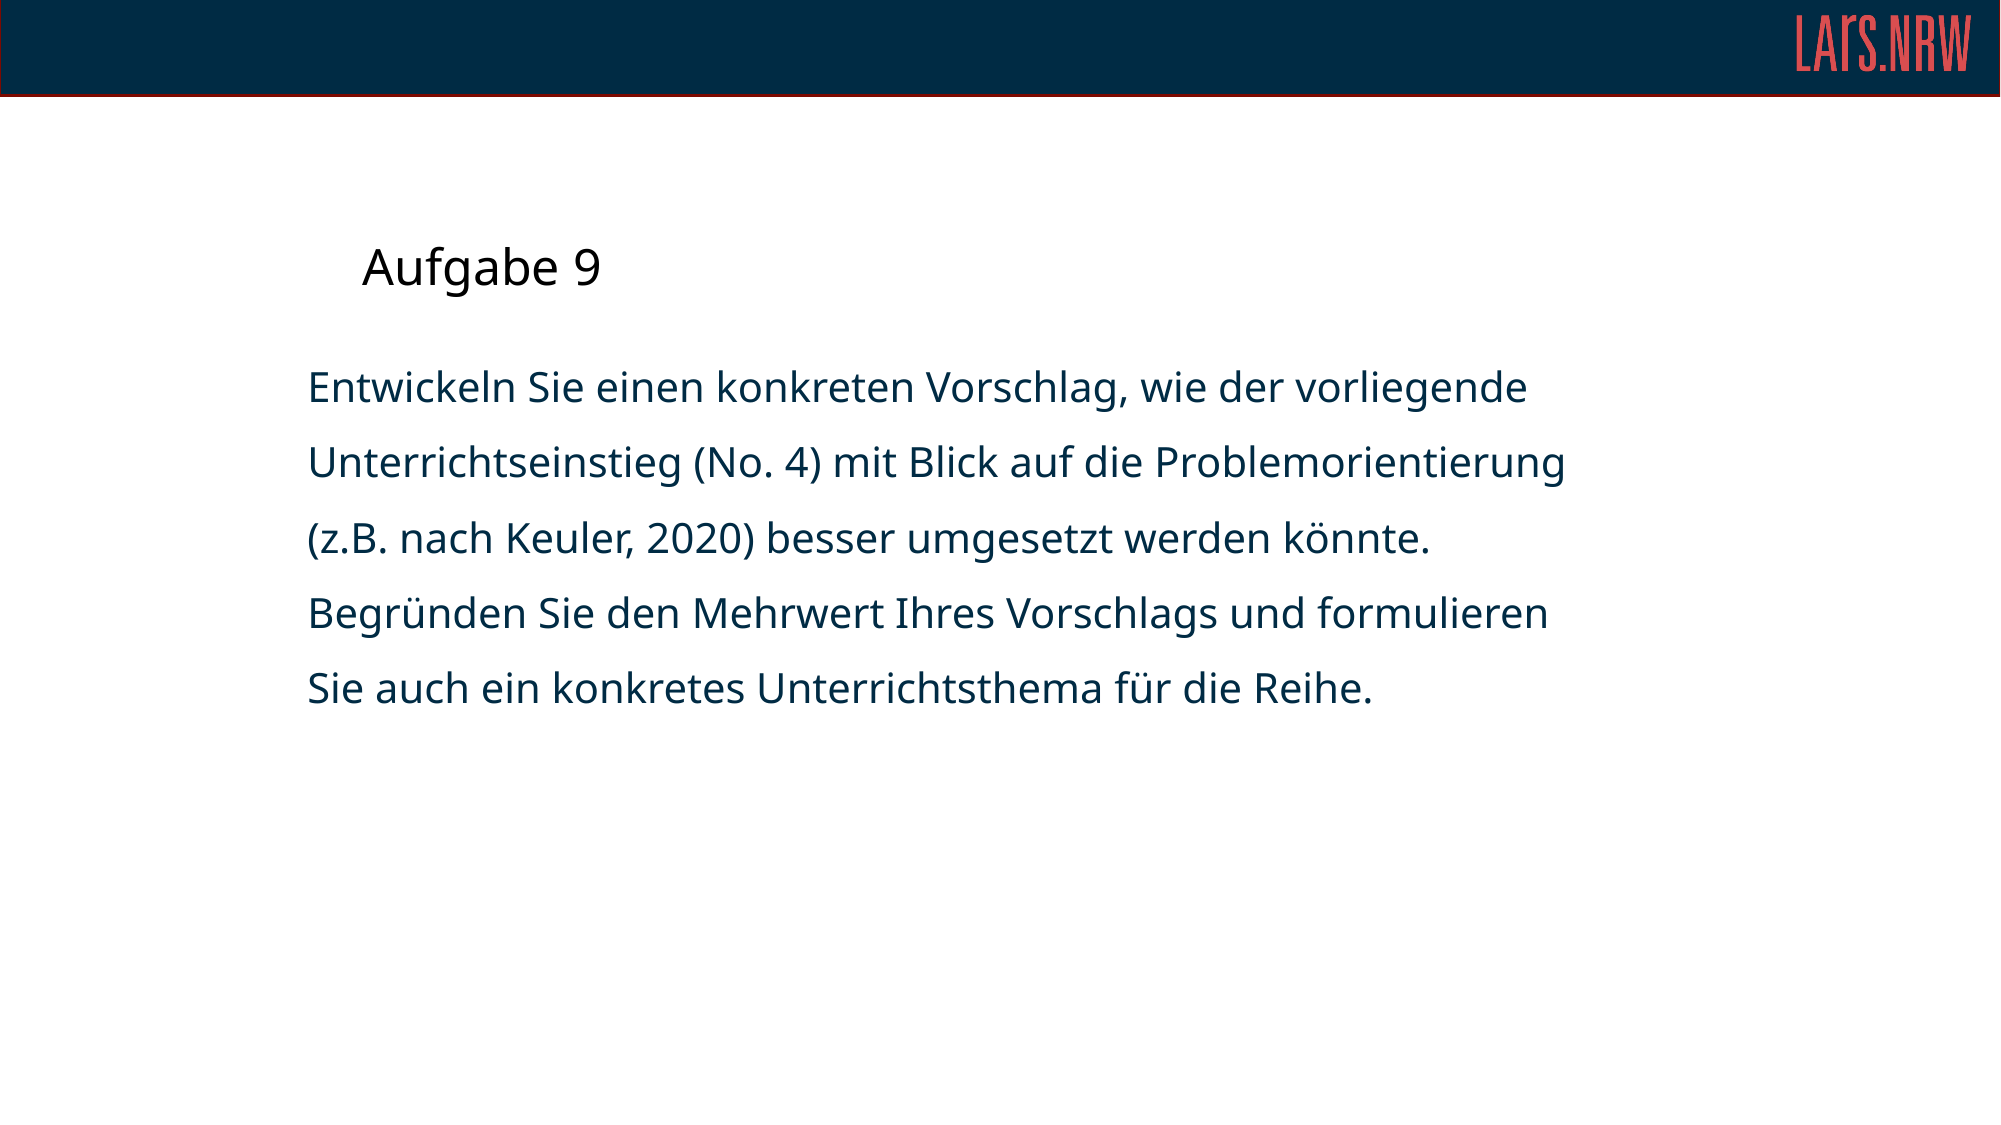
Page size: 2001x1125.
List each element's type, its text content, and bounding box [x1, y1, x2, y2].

title Aufgabe 9 [347, 210, 952, 328]
picture [1779, 3, 1977, 86]
list Entwickeln Sie einen konkreten Vorschlag, wie der vorliegende Unterrichtseinstieg (No. 4) mit Blick auf die Problemorientierung (z.B. nach Keuler, 2020) besser umgesetzt werden könnte. Begründen Sie den Mehrwert Ihres Vorschlags und formulieren Sie auch ein konkretes Unterrichtsthema für die Reihe. [292, 328, 1589, 785]
